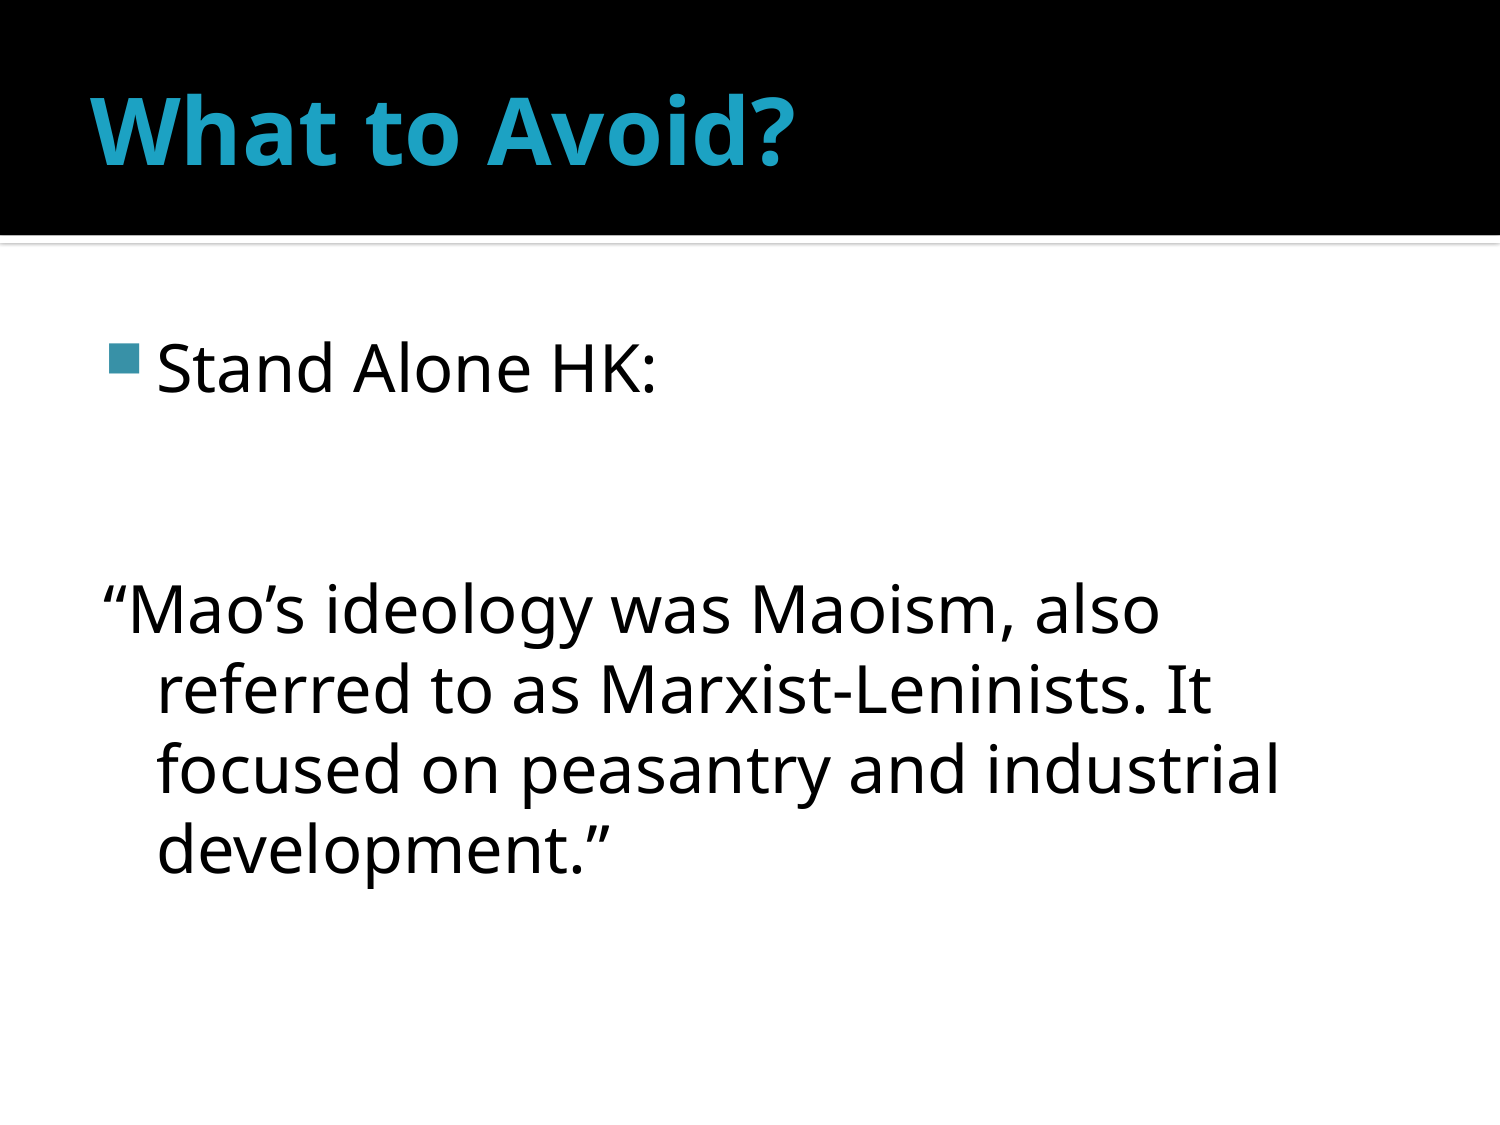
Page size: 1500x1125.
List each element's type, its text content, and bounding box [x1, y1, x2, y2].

list Stand Alone HK: “Mao’s ideology was Maoism, also referred to as Marxist-Leninists. It focused on peasantry and industrial development.” [75, 231, 1425, 1125]
title What to Avoid? [75, 25, 1425, 231]
